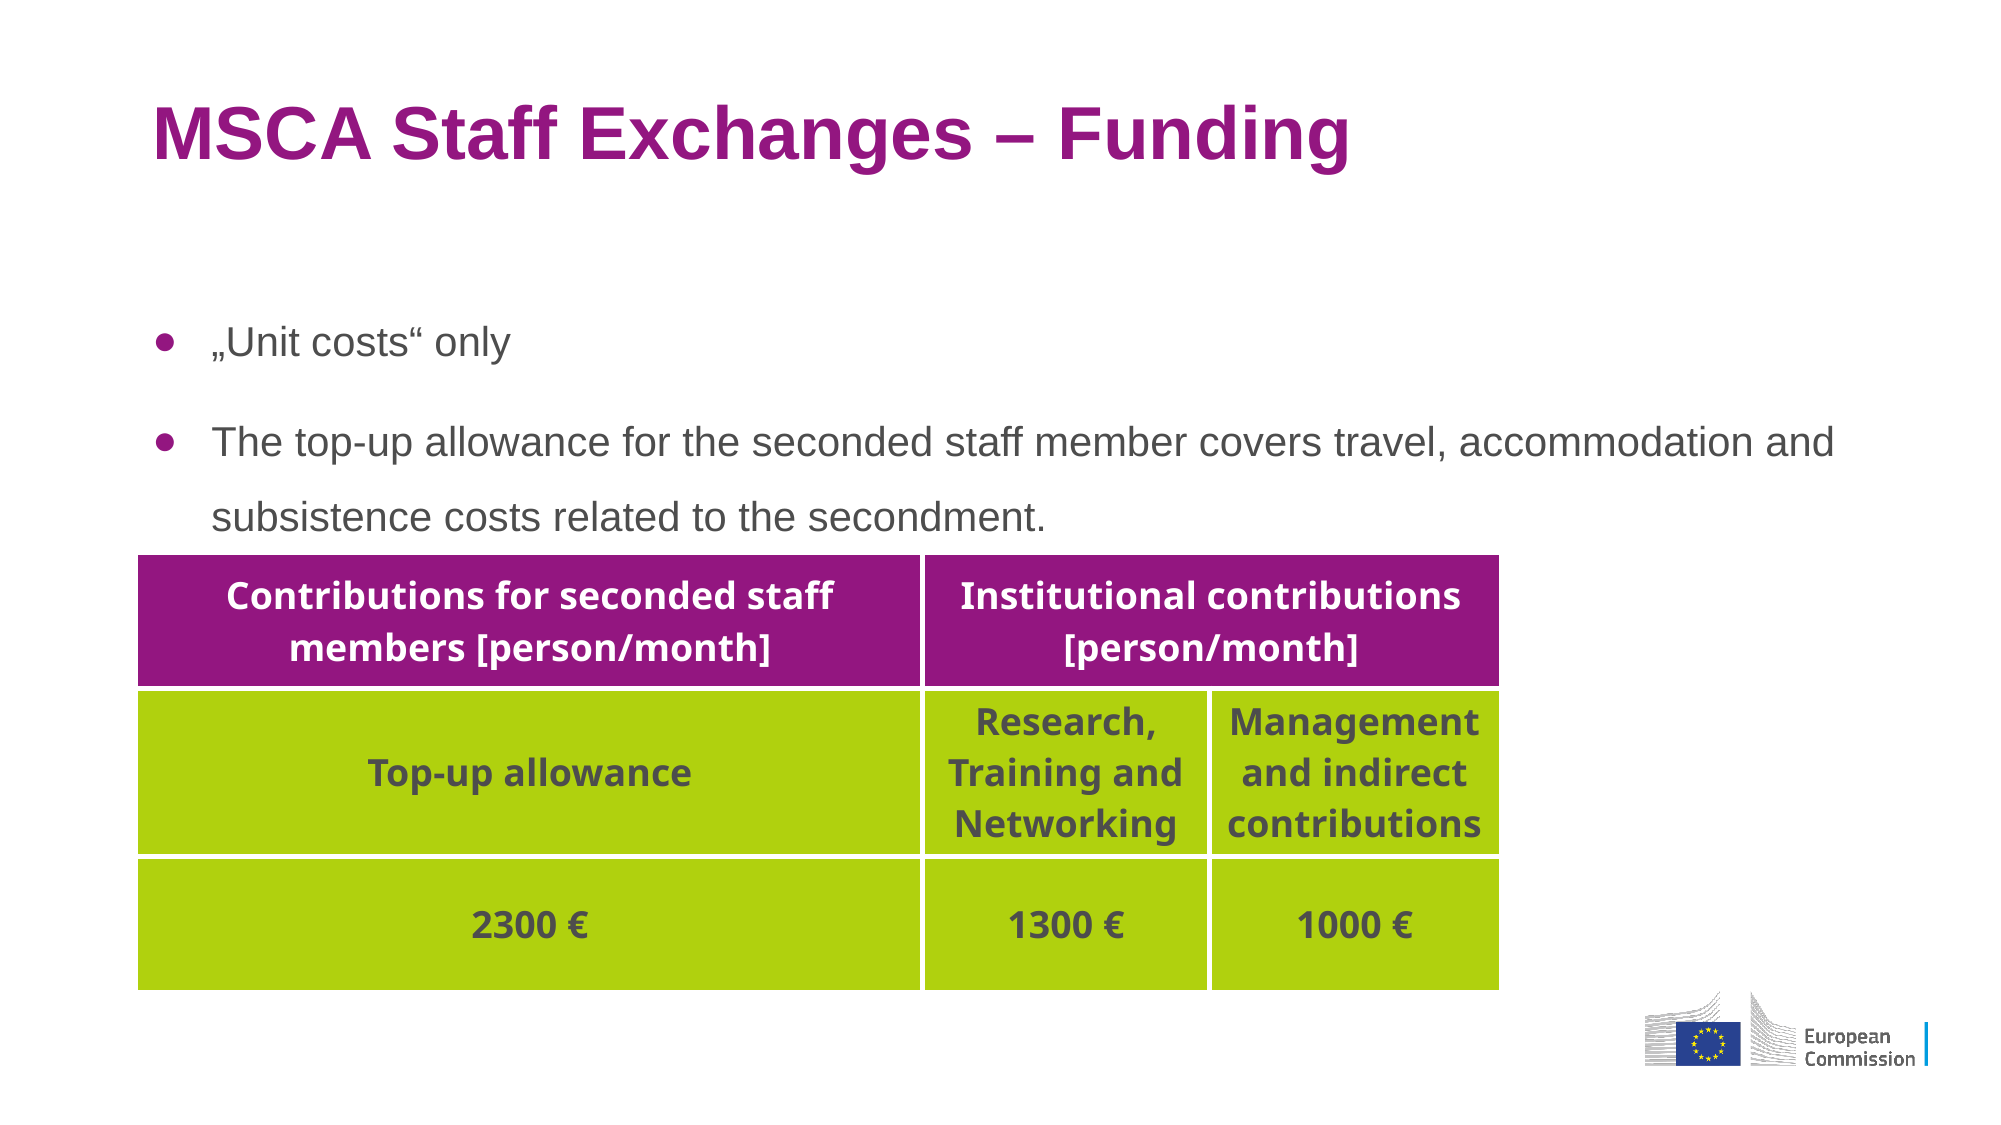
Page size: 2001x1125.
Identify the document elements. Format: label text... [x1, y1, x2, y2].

table_cell Top-up allowance [138, 691, 920, 854]
list „Unit costs“ only The top-up allowance for the seconded staff member covers travel, accommodation and subsistence costs related to the secondment. [137, 282, 1882, 937]
table_header Contributions for seconded staff members [person/month] [138, 555, 920, 686]
table_cell 1000 € [1212, 859, 1499, 990]
table_header Institutional contributions [person/month] [925, 555, 1499, 686]
picture [1645, 991, 1928, 1066]
table_cell Research, Training and Networking [925, 691, 1207, 854]
table_cell Management and indirect contributions [1212, 691, 1499, 854]
title MSCA Staff Exchanges – Funding [137, 76, 1863, 176]
table_cell 2300 € [138, 859, 920, 990]
table_cell 1300 € [925, 859, 1207, 990]
